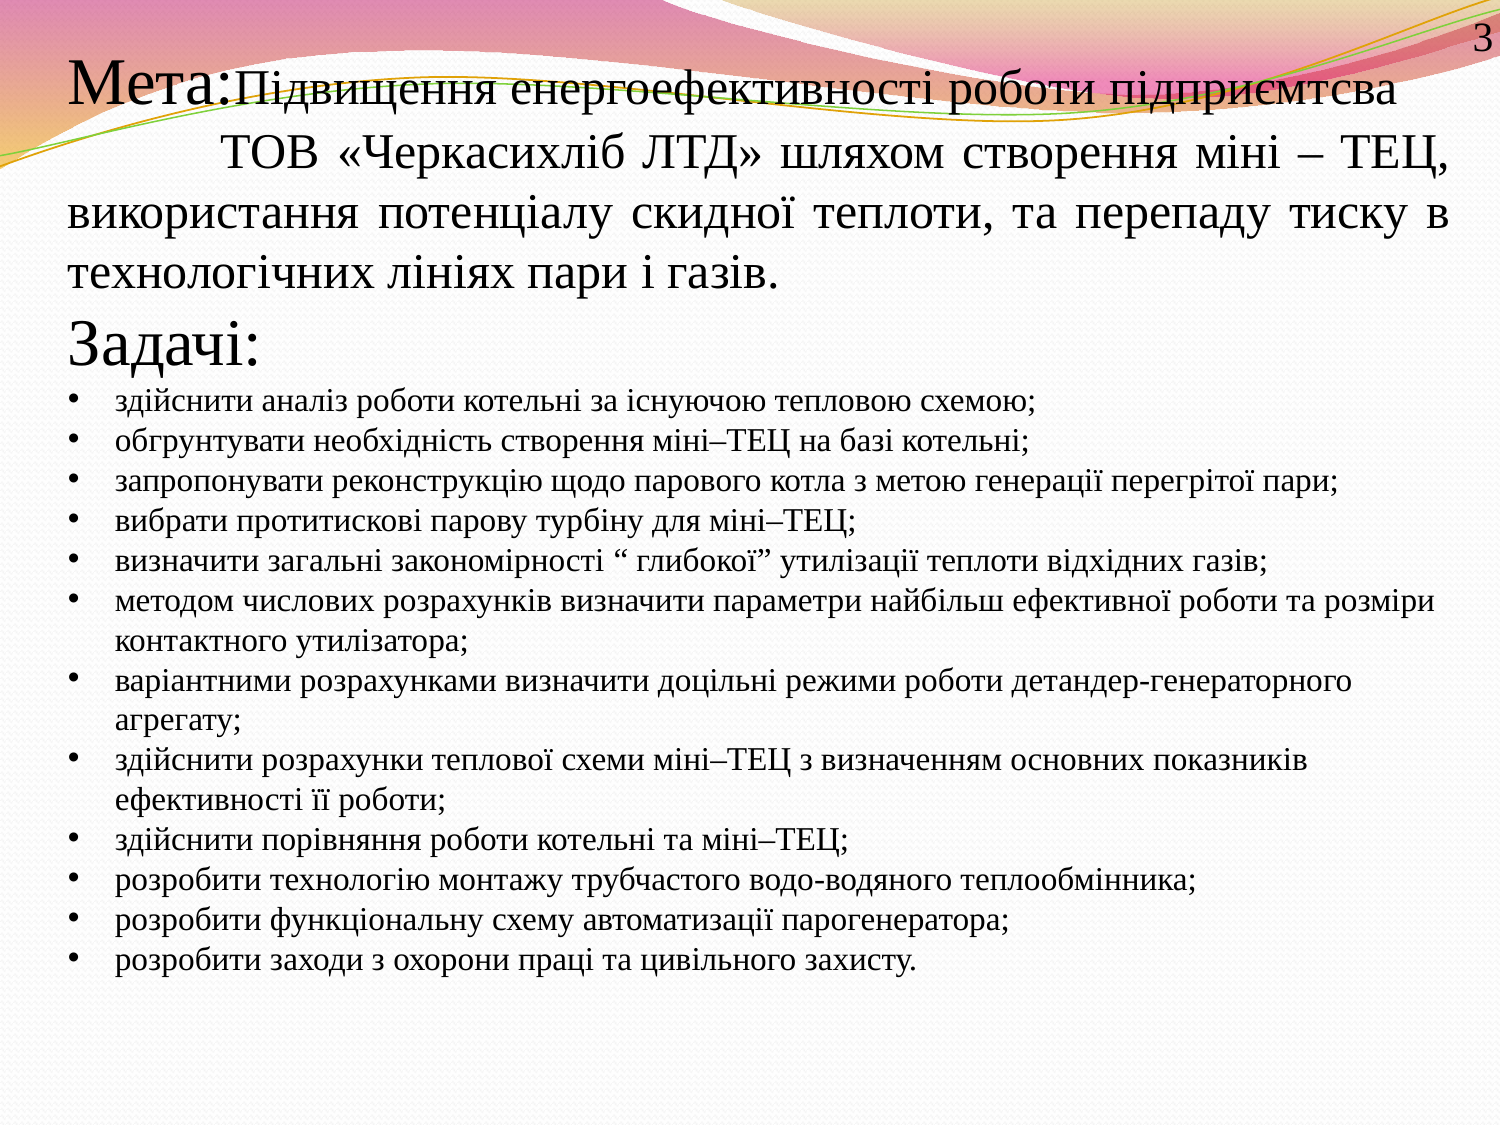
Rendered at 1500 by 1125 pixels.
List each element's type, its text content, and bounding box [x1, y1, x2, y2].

slide_number 3 [1456, 0, 1494, 60]
text_box Мета:Підвищення енергоефективності роботи підприємтсва ТОВ «Черкасихліб ЛТД» шляхом створення міні – ТЕЦ, використання потенціалу скидної теплоти, та перепаду тиску в технологічних лініях пари і газів. Задачі: здійснити аналіз роботи котельні за існуючою тепловою схемою; обгрунтувати необхідність створення міні–ТЕЦ на базі котельні; запропонувати реконструкцію щодо парового котла з метою генерації перегрітої пари; вибрати протитискові парову турбіну для міні–ТЕЦ; визначити загальні закономірності “ глибокої” утилізації теплоти відхідних газів; методом числових розрахунків визначити параметри найбільш ефективної роботи та розміри контактного утилізатора; варіантними розрахунками визначити доцільні режими роботи детандер-генераторного агрегату; здійснити розрахунки теплової схеми міні–ТЕЦ з визначенням основних показників ефективності її роботи; здійснити порівняння роботи котельні та міні–ТЕЦ; розробити технологію монтажу трубчастого водо-водяного теплообмінника; розробити функціональну схему автоматизації парогенератора; розробити заходи з охорони праці та цивільного захисту. [53, 30, 1466, 985]
